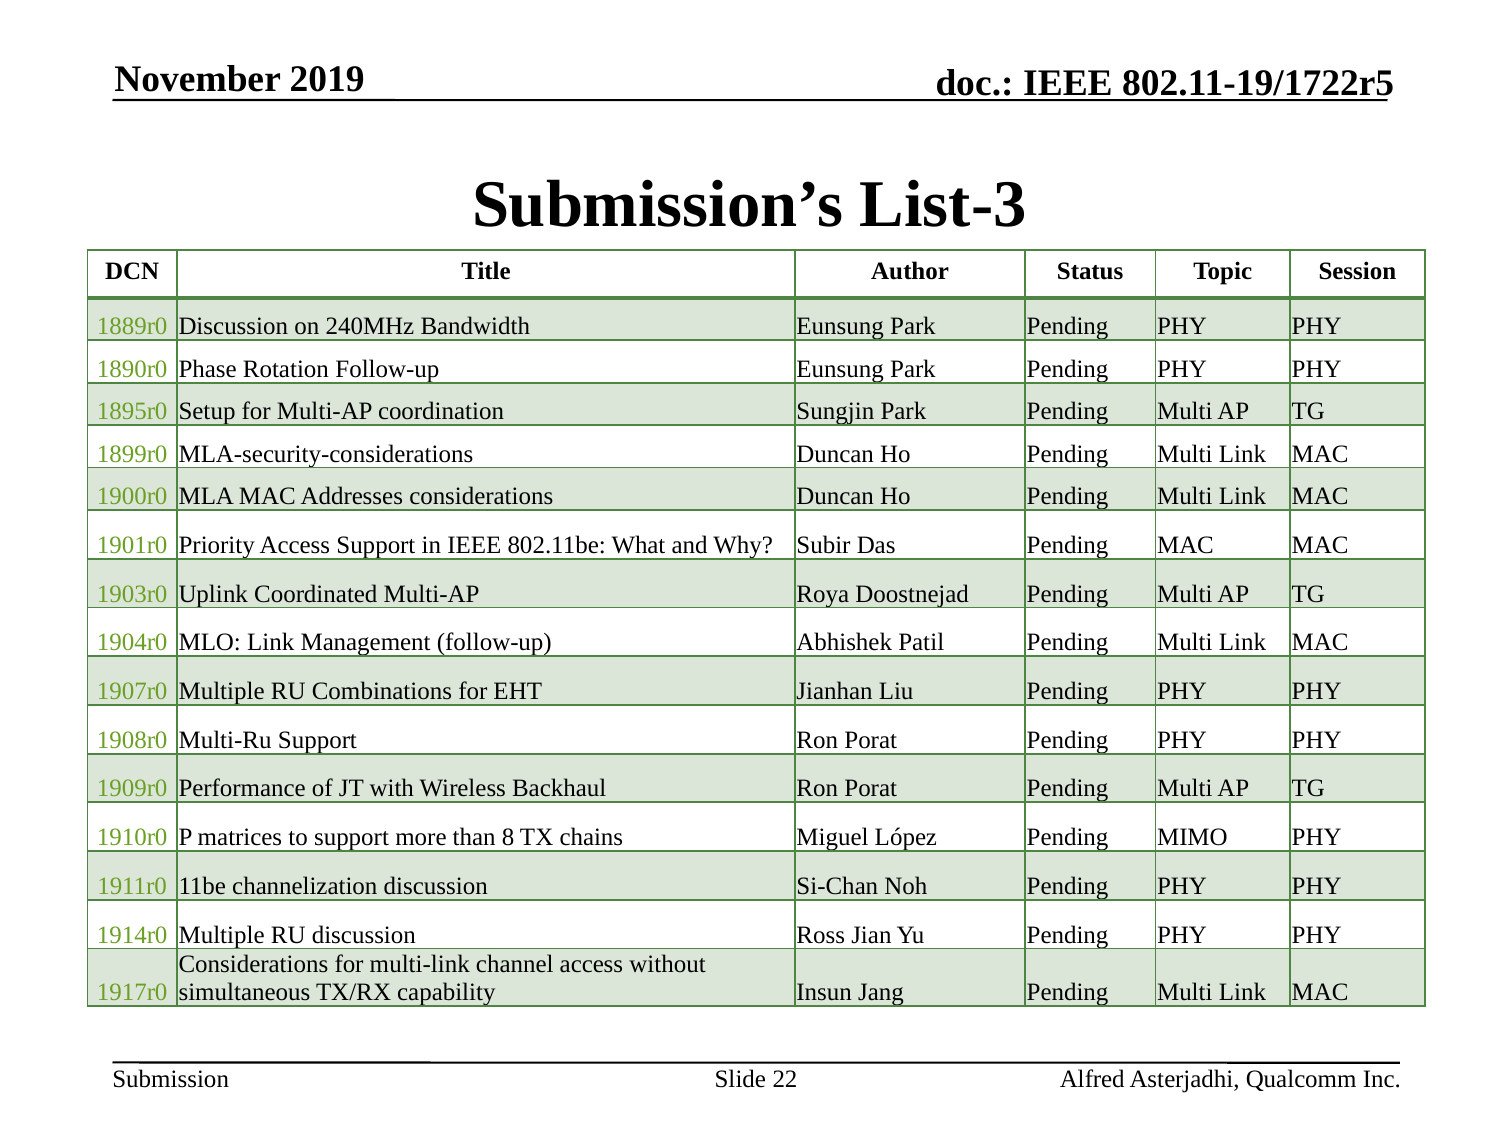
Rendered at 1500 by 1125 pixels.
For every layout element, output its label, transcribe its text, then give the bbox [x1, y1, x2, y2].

slide_number Slide 22 [712, 1061, 800, 1123]
table_cell Ron Porat [796, 755, 1024, 801]
table_cell Ron Porat [796, 706, 1024, 753]
table_cell Multi-Ru Support [178, 706, 794, 753]
table_cell MAC [1291, 426, 1424, 467]
table_cell Multiple RU Combinations for EHT [178, 657, 794, 704]
table_cell Pending [1026, 949, 1155, 1005]
table_cell Phase Rotation Follow-up [178, 341, 794, 382]
table_cell Pending [1026, 300, 1155, 339]
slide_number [114, 54, 423, 100]
table_cell Pending [1026, 803, 1155, 850]
table_cell Eunsung Park [796, 300, 1024, 339]
table_cell 1901r0 [88, 511, 176, 558]
table_cell 1890r0 [88, 341, 176, 382]
table_cell Multiple RU discussion [178, 901, 794, 948]
table_cell Pending [1026, 755, 1155, 801]
table_cell PHY [1291, 852, 1424, 899]
table_cell MIMO [1156, 803, 1289, 850]
table_cell Multi Link [1156, 468, 1289, 509]
table_cell Duncan Ho [796, 426, 1024, 467]
table_cell Pending [1026, 511, 1155, 558]
table_cell PHY [1291, 300, 1424, 339]
table_cell Pending [1026, 426, 1155, 467]
table_cell MAC [1291, 608, 1424, 655]
table_cell TG [1291, 384, 1424, 424]
table_cell Jianhan Liu [796, 657, 1024, 704]
table_cell PHY [1291, 706, 1424, 753]
table_cell Uplink Coordinated Multi-AP [178, 560, 794, 607]
table_cell 1908r0 [88, 706, 176, 753]
table_cell Setup for Multi-AP coordination [178, 384, 794, 424]
table_cell PHY [1291, 803, 1424, 850]
table_cell MLA-security-considerations [178, 426, 794, 467]
table_cell 11be channelization discussion [178, 852, 794, 899]
table_cell TG [1291, 755, 1424, 801]
table_cell Multi Link [1156, 949, 1289, 1005]
table_cell Ross Jian Yu [796, 901, 1024, 948]
footer Alfred Asterjadhi, Qualcomm Inc. [878, 1061, 1402, 1093]
table_cell PHY [1291, 657, 1424, 704]
table_cell 1889r0 [88, 300, 176, 339]
table_cell 1911r0 [88, 852, 176, 899]
table_cell Considerations for multi-link channel access without simultaneous TX/RX capability [178, 949, 794, 1005]
table_cell Pending [1026, 468, 1155, 509]
table_header Status [1026, 251, 1155, 296]
table_header DCN [88, 251, 176, 296]
table_cell Multi AP [1156, 755, 1289, 801]
table_cell Pending [1026, 706, 1155, 753]
table_cell 1909r0 [88, 755, 176, 801]
table_cell PHY [1291, 341, 1424, 382]
table_cell MLO: Link Management (follow-up) [178, 608, 794, 655]
table_cell PHY [1156, 852, 1289, 899]
table_cell Pending [1026, 852, 1155, 899]
table_cell Pending [1026, 384, 1155, 424]
table_cell Pending [1026, 560, 1155, 607]
table_cell Miguel López [796, 803, 1024, 850]
table_cell 1910r0 [88, 803, 176, 850]
table_cell 1899r0 [88, 426, 176, 467]
table_cell 1903r0 [88, 560, 176, 607]
table_cell Priority Access Support in IEEE 802.11be: What and Why? [178, 511, 794, 558]
table_cell 1917r0 [88, 949, 176, 1005]
table_cell Abhishek Patil [796, 608, 1024, 655]
table_cell MAC [1291, 949, 1424, 1005]
table_cell PHY [1156, 706, 1289, 753]
title Submission’s List-3 [112, 112, 1388, 249]
table_cell 1907r0 [88, 657, 176, 704]
table_cell MAC [1156, 511, 1289, 558]
table_cell 1895r0 [88, 384, 176, 424]
table_cell P matrices to support more than 8 TX chains [178, 803, 794, 850]
table_header Session [1291, 251, 1424, 296]
table_cell PHY [1156, 901, 1289, 948]
table_cell Subir Das [796, 511, 1024, 558]
table_cell Duncan Ho [796, 468, 1024, 509]
table_cell 1904r0 [88, 608, 176, 655]
table_cell Roya Doostnejad [796, 560, 1024, 607]
table_header Author [796, 251, 1024, 296]
table_header Topic [1156, 251, 1289, 296]
table_cell MLA MAC Addresses considerations [178, 468, 794, 509]
table_cell PHY [1291, 901, 1424, 948]
table_header Title [178, 251, 794, 296]
table_cell Eunsung Park [796, 341, 1024, 382]
table_cell Insun Jang [796, 949, 1024, 1005]
table_cell Performance of JT with Wireless Backhaul [178, 755, 794, 801]
table_cell 1900r0 [88, 468, 176, 509]
table_cell Multi AP [1156, 384, 1289, 424]
table_cell PHY [1156, 657, 1289, 704]
table_cell Pending [1026, 608, 1155, 655]
table_cell Pending [1026, 657, 1155, 704]
table_cell Pending [1026, 341, 1155, 382]
table_cell Pending [1026, 901, 1155, 948]
table_cell Si-Chan Noh [796, 852, 1024, 899]
table_cell Multi Link [1156, 426, 1289, 467]
table_cell PHY [1156, 341, 1289, 382]
table_cell Multi Link [1156, 608, 1289, 655]
table_cell TG [1291, 560, 1424, 607]
table_cell Sungjin Park [796, 384, 1024, 424]
table_cell MAC [1291, 511, 1424, 558]
table_cell 1914r0 [88, 901, 176, 948]
table_cell MAC [1291, 468, 1424, 509]
table_cell Discussion on 240MHz Bandwidth [178, 300, 794, 339]
table_cell Multi AP [1156, 560, 1289, 607]
table_cell PHY [1156, 300, 1289, 339]
